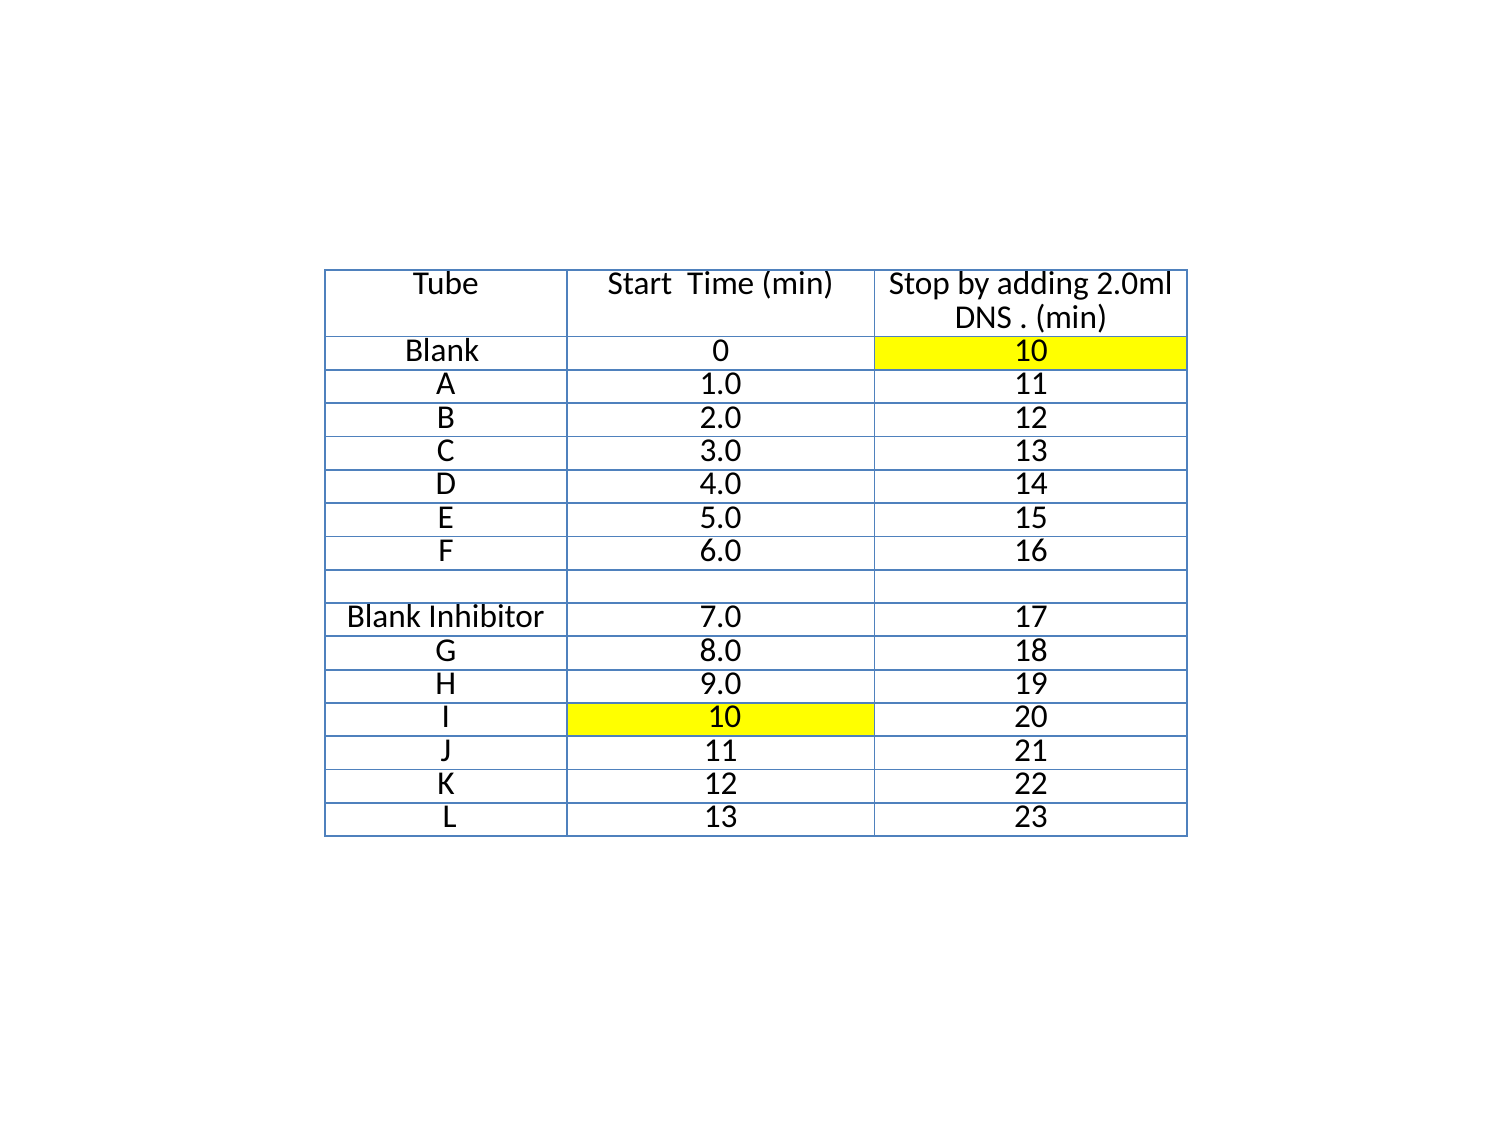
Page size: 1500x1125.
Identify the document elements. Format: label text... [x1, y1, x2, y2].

table_cell Blank Inhibitor [326, 604, 566, 635]
table_cell [875, 571, 1186, 602]
table_cell [326, 571, 566, 602]
table_cell 11 [568, 737, 874, 769]
table_cell B [326, 404, 566, 436]
table_cell L [326, 804, 566, 835]
table_cell 9.0 [568, 671, 874, 702]
table_cell 11 [875, 371, 1186, 402]
table_cell 3.0 [568, 437, 874, 469]
table_cell 14 [875, 471, 1186, 502]
table_cell G [326, 637, 566, 669]
table_cell 15 [875, 504, 1186, 536]
table_header Stop by adding 2.0ml DNS . (min) [875, 271, 1186, 336]
table_cell 1.0 [568, 371, 874, 402]
table_cell 17 [875, 604, 1186, 635]
table_cell 12 [568, 770, 874, 802]
table_cell 20 [875, 704, 1186, 735]
table_cell 16 [875, 537, 1186, 569]
table_cell A [326, 371, 566, 402]
table_cell 19 [875, 671, 1186, 702]
table_cell 4.0 [568, 471, 874, 502]
table_cell [568, 571, 874, 602]
table_cell 5.0 [568, 504, 874, 536]
table_cell 10 [568, 704, 874, 735]
table_cell 22 [875, 770, 1186, 802]
table_cell Blank [326, 337, 566, 369]
table_cell 0 [568, 337, 874, 369]
table_cell D [326, 471, 566, 502]
table_cell 2.0 [568, 404, 874, 436]
table_cell 13 [875, 437, 1186, 469]
table_header Start Time (min) [568, 271, 874, 336]
table_cell 10 [875, 337, 1186, 369]
table_cell 8.0 [568, 637, 874, 669]
table_cell H [326, 671, 566, 702]
table_cell 23 [875, 804, 1186, 835]
table_cell J [326, 737, 566, 769]
table_cell 6.0 [568, 537, 874, 569]
table_cell F [326, 537, 566, 569]
table_cell K [326, 770, 566, 802]
table_cell E [326, 504, 566, 536]
table_cell 7.0 [568, 604, 874, 635]
table_cell 18 [875, 637, 1186, 669]
table_cell I [326, 704, 566, 735]
table_cell C [326, 437, 566, 469]
table_header Tube [326, 271, 566, 336]
table_cell 13 [568, 804, 874, 835]
table_cell 12 [875, 404, 1186, 436]
table_cell 21 [875, 737, 1186, 769]
